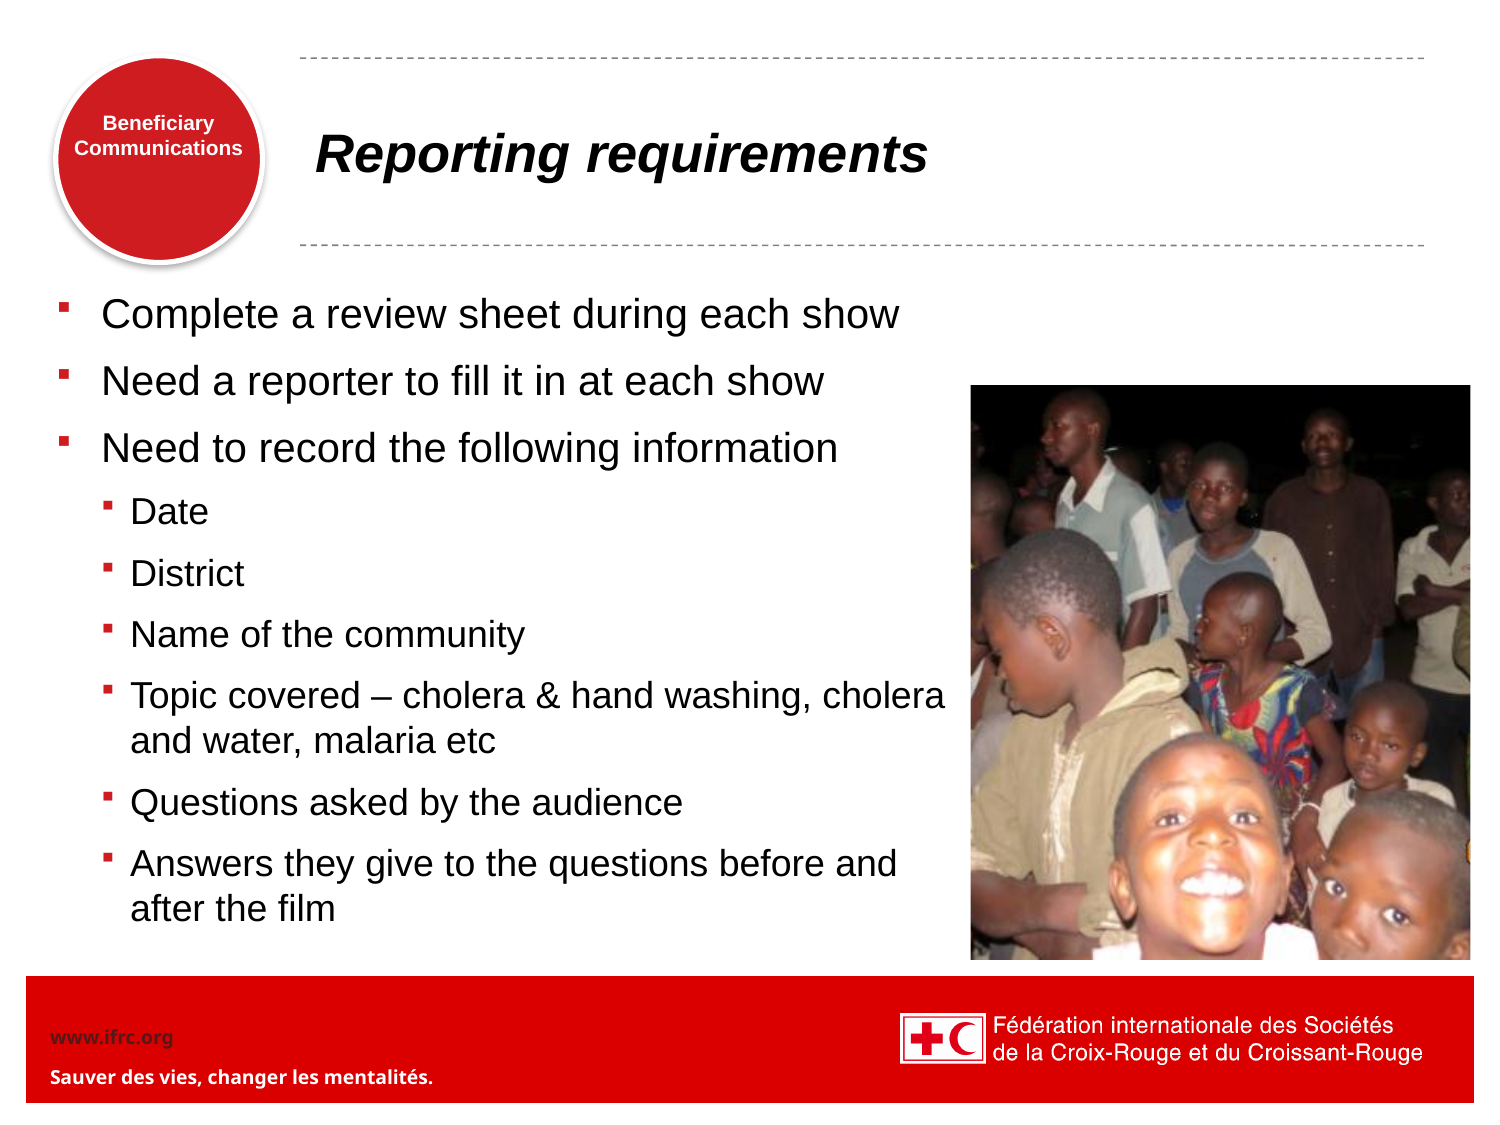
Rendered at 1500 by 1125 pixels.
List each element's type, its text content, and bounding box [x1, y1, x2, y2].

text_box Complete a review sheet during each show Need a reporter to fill it in at each show Need to record the following information Date District Name of the community Topic covered – cholera & hand washing, cholera and water, malaria etc Questions asked by the audience Answers they give to the questions before and after the film [41, 278, 987, 917]
picture [970, 385, 1471, 960]
picture [900, 1013, 1422, 1065]
title Reporting requirements [299, 57, 1426, 246]
